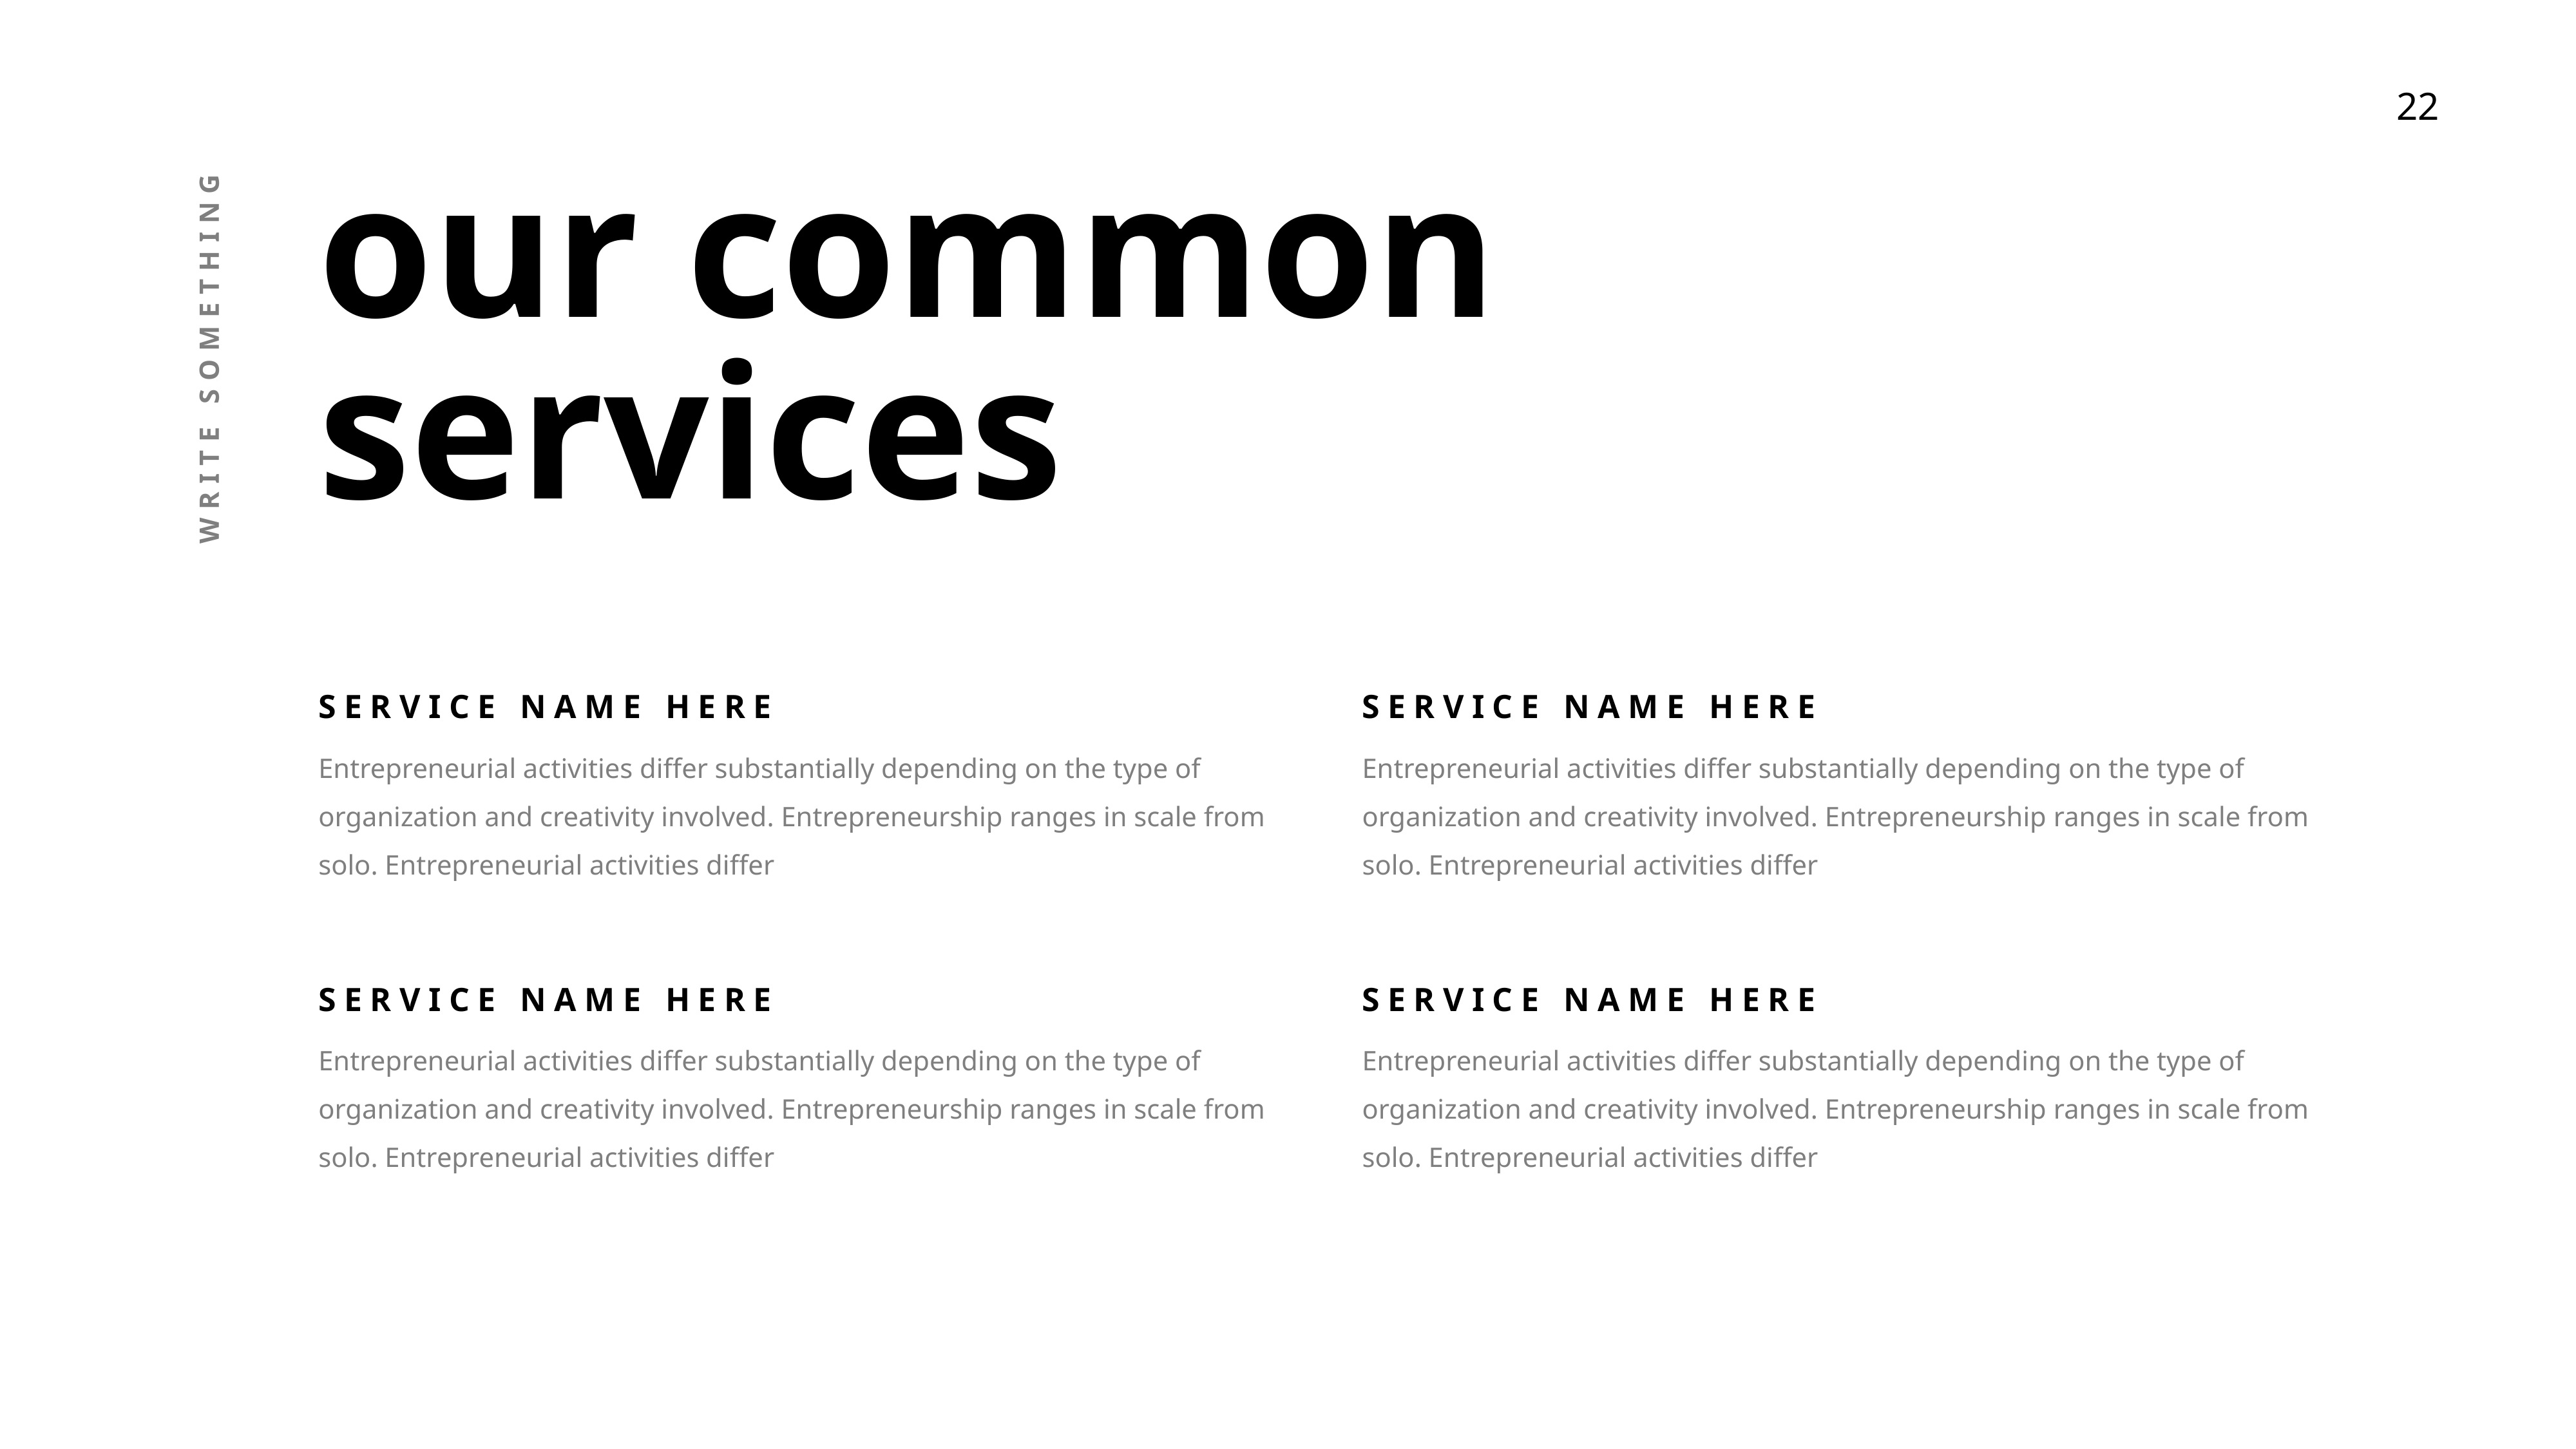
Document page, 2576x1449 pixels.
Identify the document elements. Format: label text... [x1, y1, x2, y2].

text_box Entrepreneurial activities differ substantially depending on the type of organization and creativity involved. Entrepreneurship ranges in scale from solo. Entrepreneurial activities differ [309, 1023, 1288, 1178]
text_box SERVICE NAME HERE [309, 954, 1288, 1023]
text_box our common services [309, 167, 2399, 541]
text_box SERVICE NAME HERE [1352, 954, 2332, 1023]
text_box SERVICE NAME HERE [1352, 662, 2332, 730]
text_box Entrepreneurial activities differ substantially depending on the type of organization and creativity involved. Entrepreneurship ranges in scale from solo. Entrepreneurial activities differ [1352, 1023, 2332, 1178]
text_box Entrepreneurial activities differ substantially depending on the type of organization and creativity involved. Entrepreneurship ranges in scale from solo. Entrepreneurial activities differ [309, 730, 1288, 886]
text_box WRITE SOMETHING [187, 0, 229, 554]
text_box SERVICE NAME HERE [309, 662, 1288, 730]
text_box Entrepreneurial activities differ substantially depending on the type of organization and creativity involved. Entrepreneurship ranges in scale from solo. Entrepreneurial activities differ [1352, 730, 2332, 886]
